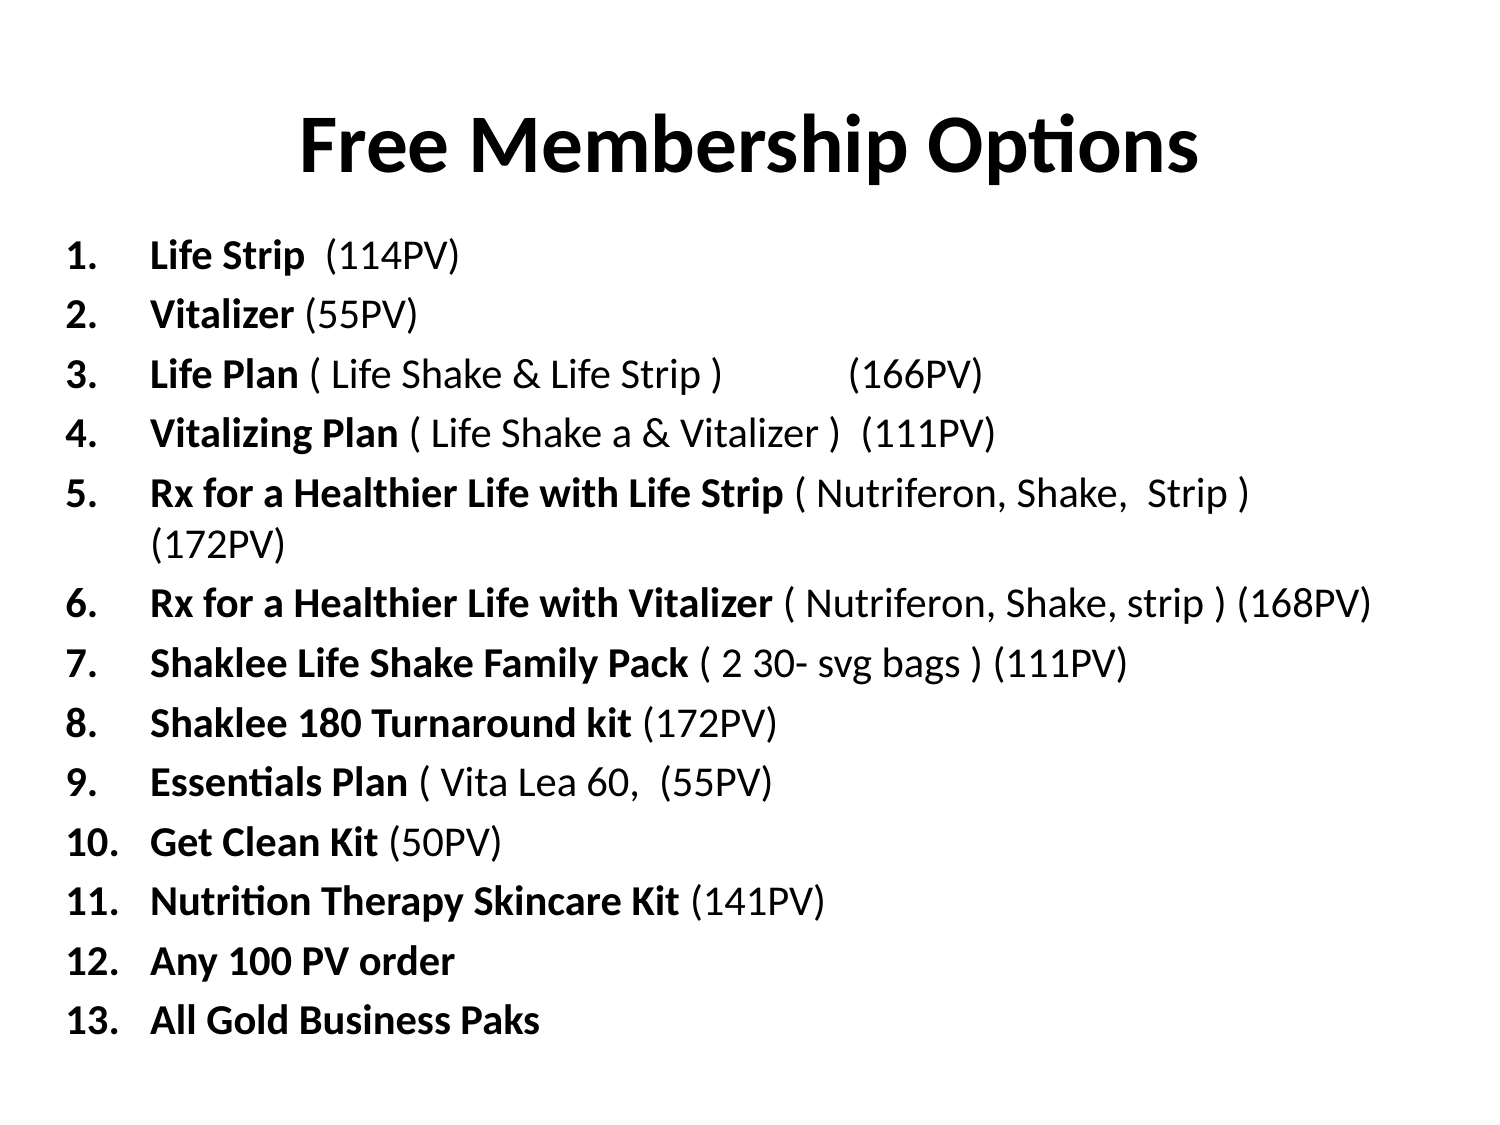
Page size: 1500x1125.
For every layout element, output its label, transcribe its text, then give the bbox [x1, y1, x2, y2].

title Free Membership Options [103, 59, 1397, 219]
list Life Strip (114PV) Vitalizer (55PV) Life Plan ( Life Shake & Life Strip ) (166PV) Vitalizing Plan ( Life Shake a & Vitalizer ) (111PV) Rx for a Healthier Life with Life Strip ( Nutriferon, Shake, Strip ) (172PV) Rx for a Healthier Life with Vitalizer ( Nutriferon, Shake, strip ) (168PV) Shaklee Life Shake Family Pack ( 2 30- svg bags ) (111PV) Shaklee 180 Turnaround kit (172PV) Essentials Plan ( Vita Lea 60, (55PV) Get Clean Kit (50PV) Nutrition Therapy Skincare Kit (141PV) Any 100 PV order All Gold Business Paks [50, 219, 1397, 1093]
